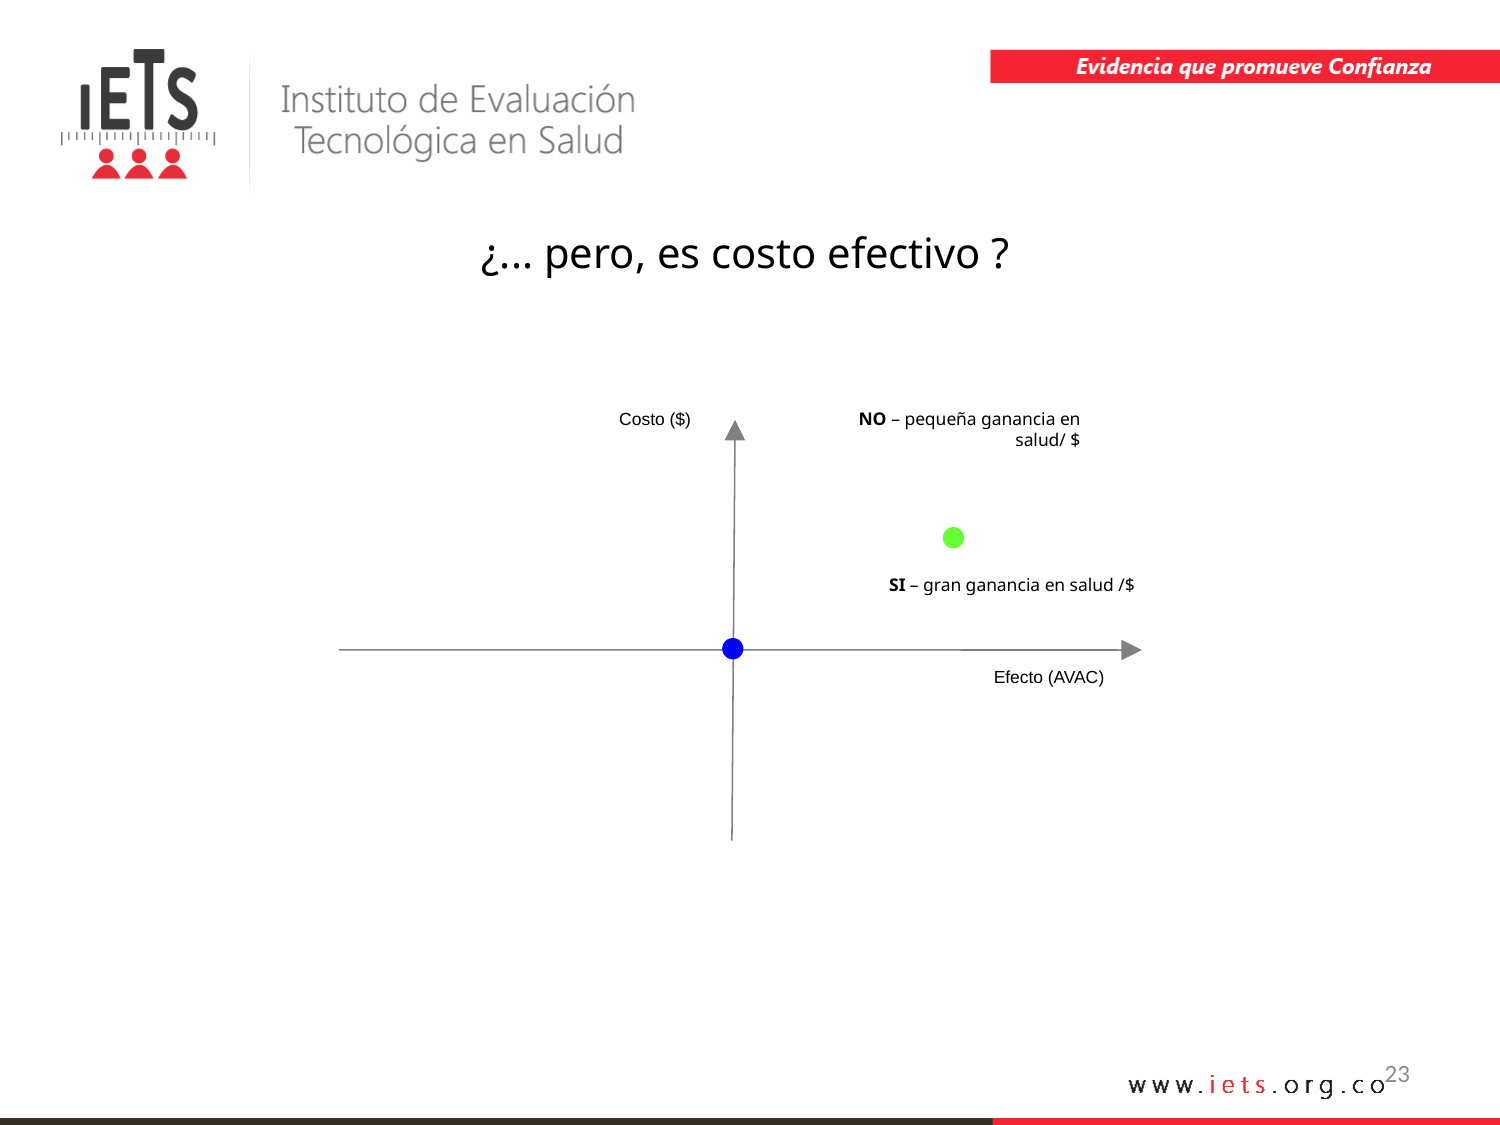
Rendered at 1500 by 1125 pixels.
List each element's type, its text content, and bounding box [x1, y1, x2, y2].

title ¿... pero, es costo efectivo ? [422, 212, 1070, 292]
picture [0, 0, 1500, 1125]
slide_number 23 [1074, 1042, 1425, 1103]
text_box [338, 400, 1154, 841]
